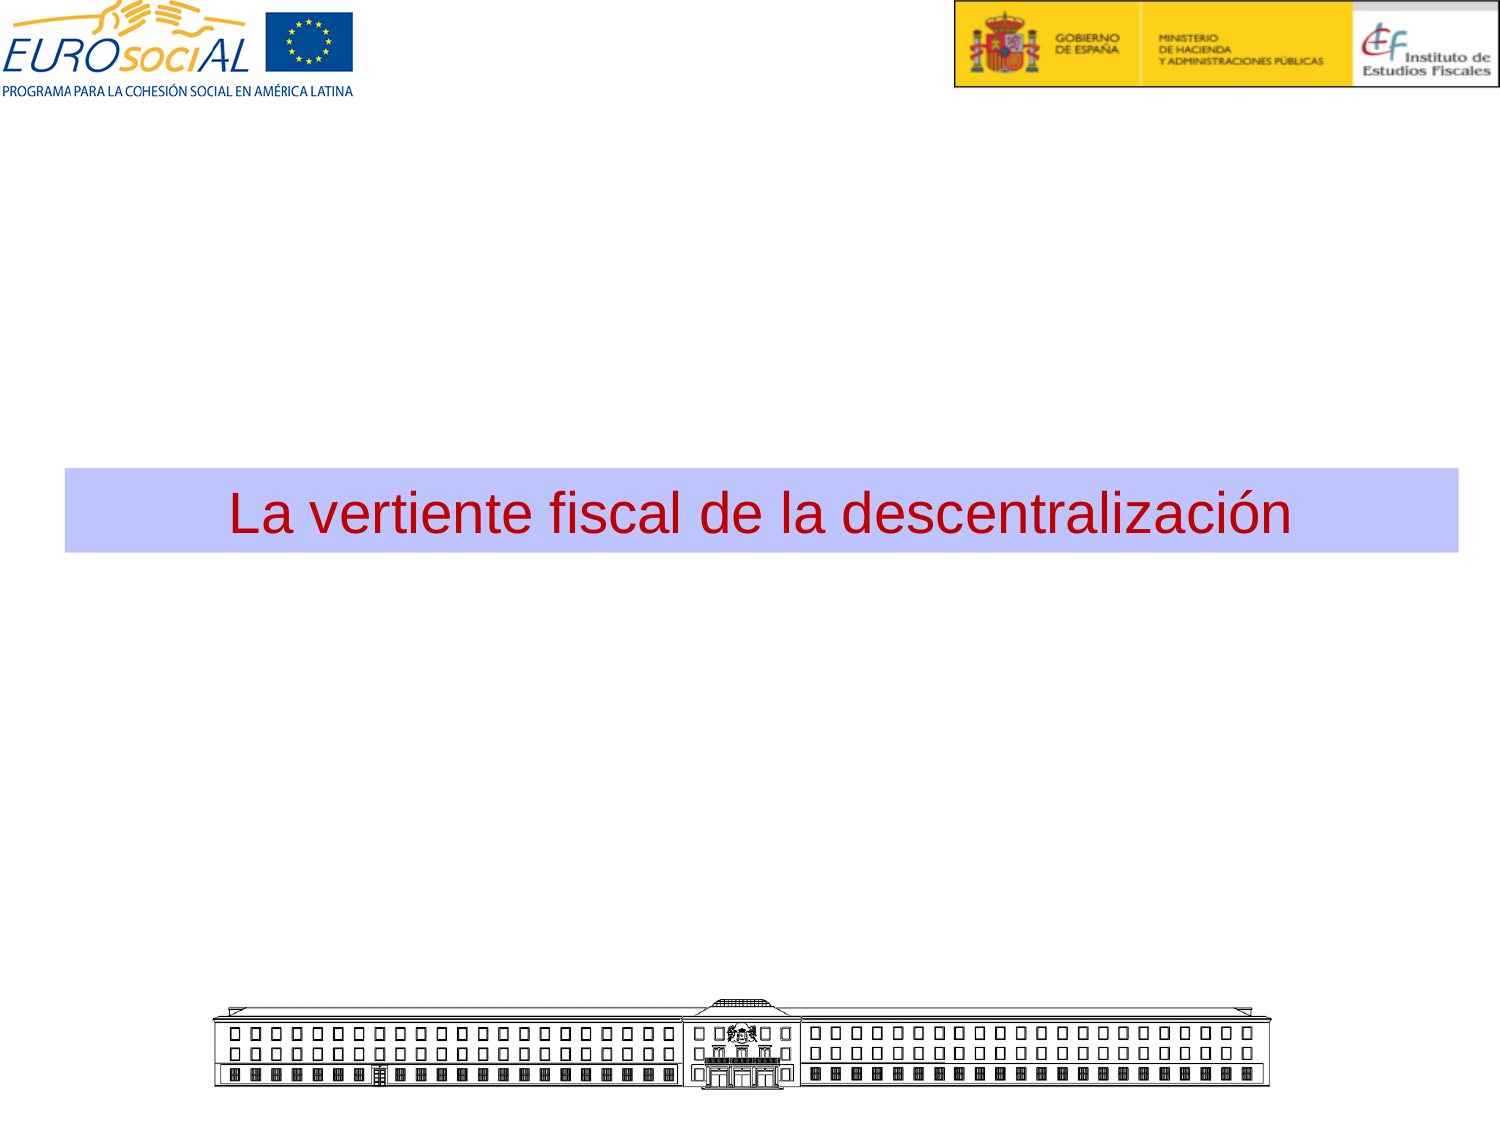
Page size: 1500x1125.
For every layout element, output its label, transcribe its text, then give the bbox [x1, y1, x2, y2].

picture [212, 999, 1272, 1090]
picture [954, 0, 1500, 89]
picture [0, 0, 354, 97]
text_box La vertiente fiscal de la descentralización [64, 468, 1459, 553]
